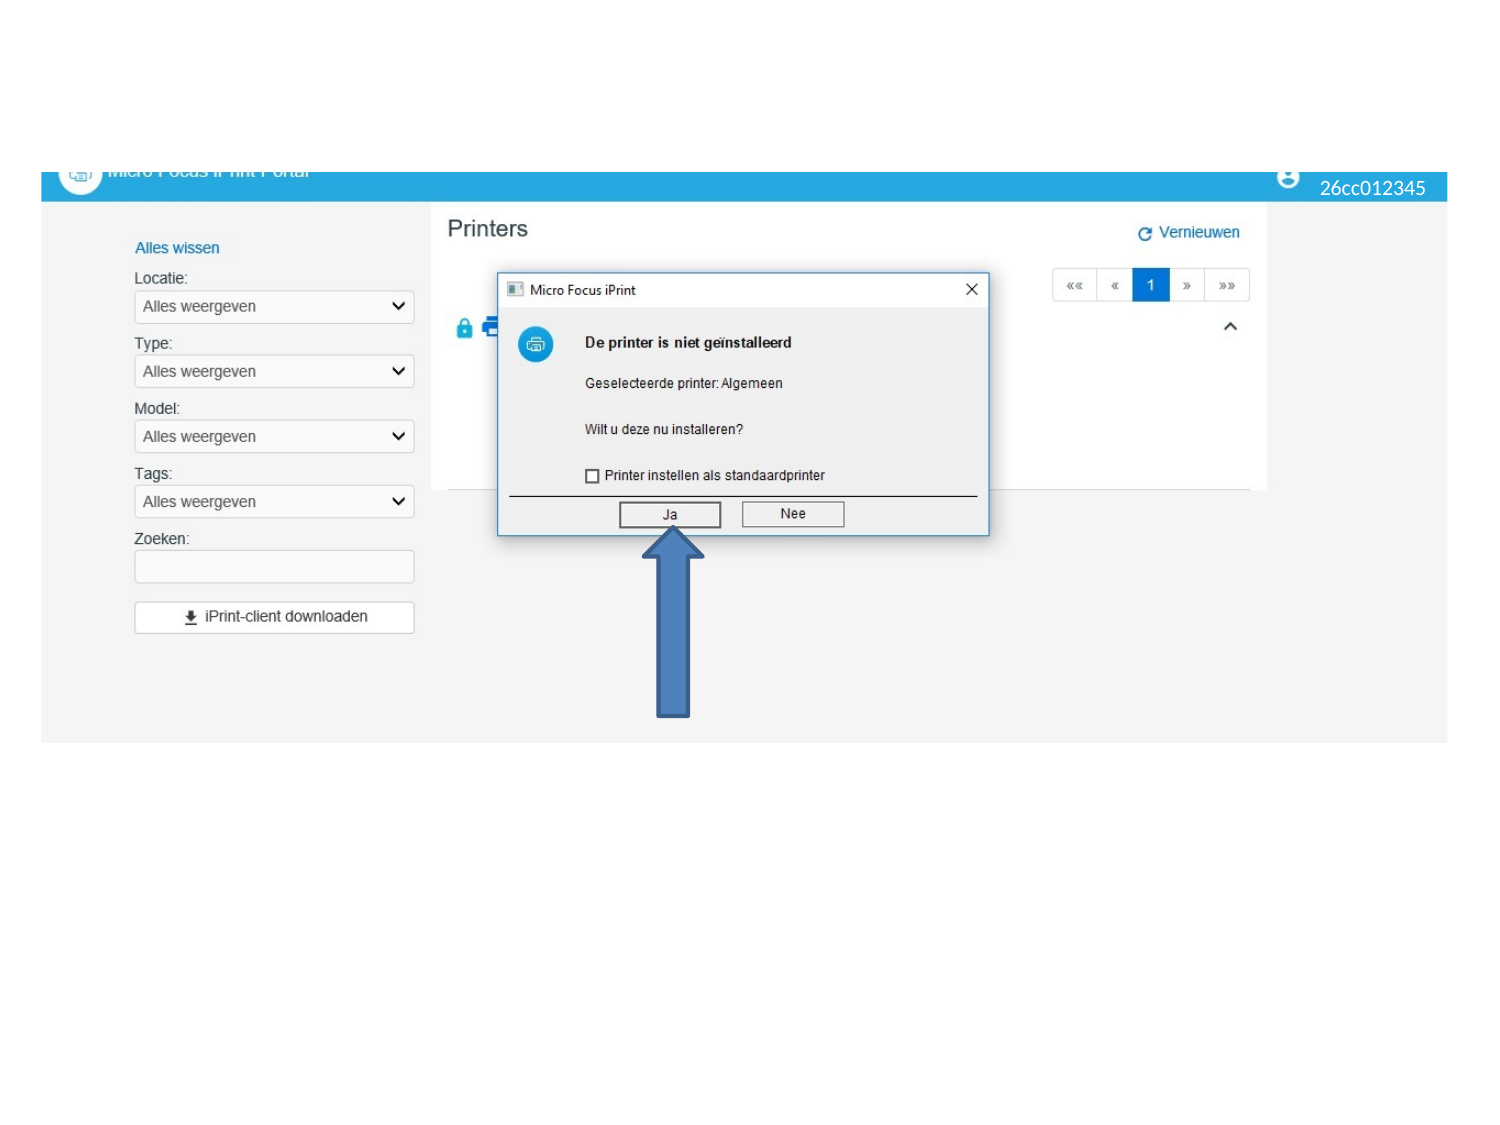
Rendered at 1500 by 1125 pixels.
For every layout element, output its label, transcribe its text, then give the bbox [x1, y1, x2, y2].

text_box 26cc012345 [1305, 166, 1471, 208]
picture [41, 172, 1448, 1125]
